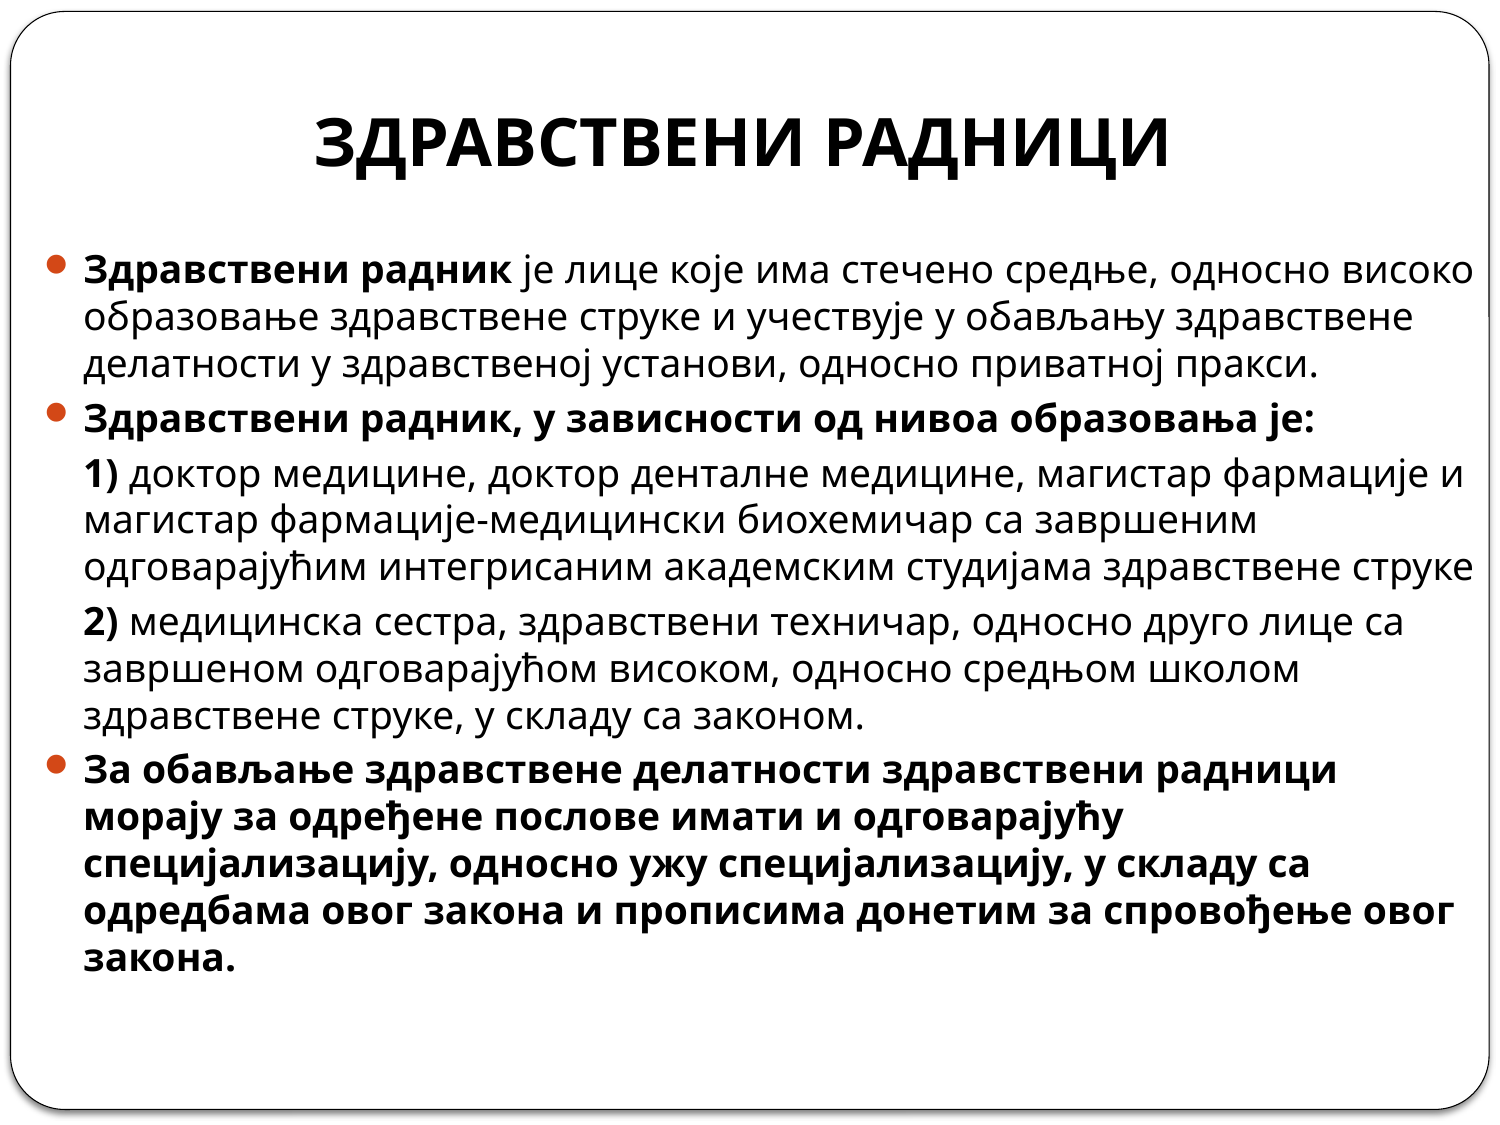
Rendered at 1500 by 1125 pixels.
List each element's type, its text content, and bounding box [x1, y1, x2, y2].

list Здравствени радник је лице које има стечено средње, односно високо образовање здравствене струке и учествује у обављању здравствене делатности у здравственој установи, односно приватној пракси. Здравствени радник, у зависности од нивоа образовања је: 1) доктор медицине, доктор денталне медицине, магистар фармације и магистар фармације-медицински биохемичар са завршеним одговарајућим интегрисаним академским студијама здравствене струке 2) медицинска сестра, здравствени техничар, односно друго лице са завршеном одговарајућом високом, односно средњом школом здравствене струке, у складу са законом. За обављање здравствене делатности здравствени радници морају за одређене послове имати и одговарајућу специјализацију, односно ужу специјализацију, у складу са одредбама овог закона и прописима донетим за спровођење овог закона. [29, 237, 1500, 1083]
title ЗДРАВСТВЕНИ РАДНИЦИ [76, 90, 1427, 195]
